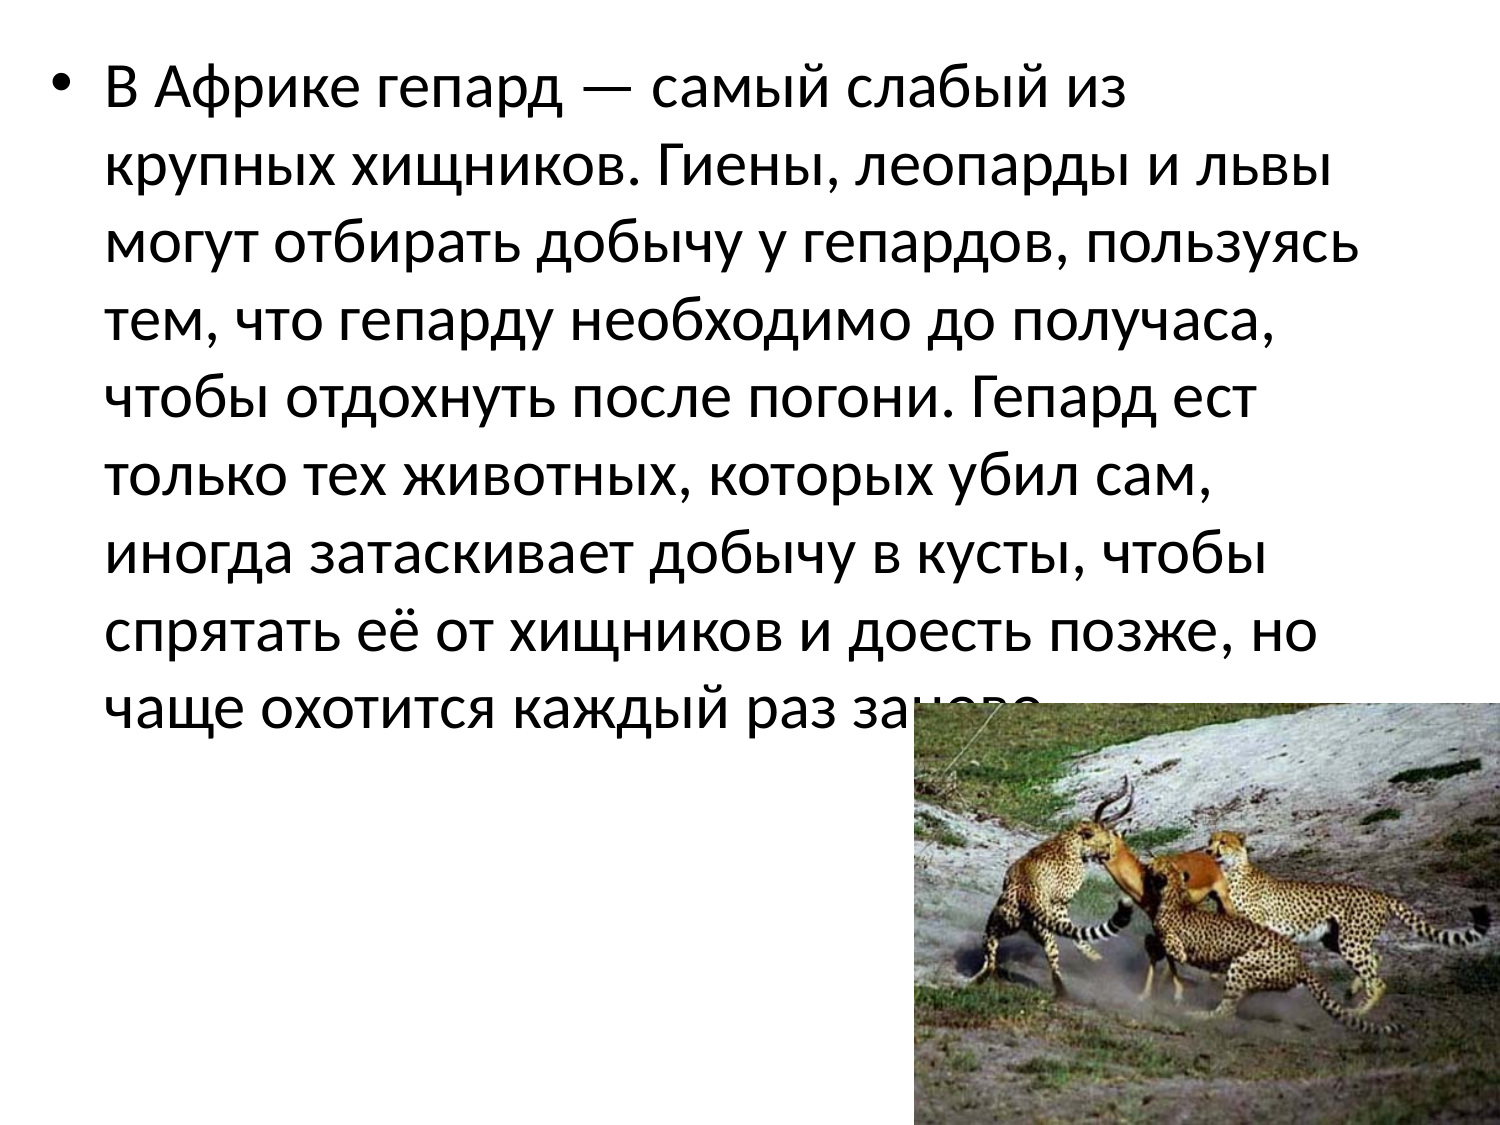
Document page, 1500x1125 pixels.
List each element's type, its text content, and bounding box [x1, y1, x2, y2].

picture [913, 702, 1500, 1125]
list В Африке гепард — самый слабый из крупных хищников. Гиены, леопарды и львы могут отбирать добычу у гепардов, пользуясь тем, что гепарду необходимо до получаса, чтобы отдохнуть после погони. Гепард ест только тех животных, которых убил сам, иногда затаскивает добычу в кусты, чтобы спрятать её от хищников и доесть позже, но чаще охотится каждый раз заново. [35, 35, 1386, 778]
